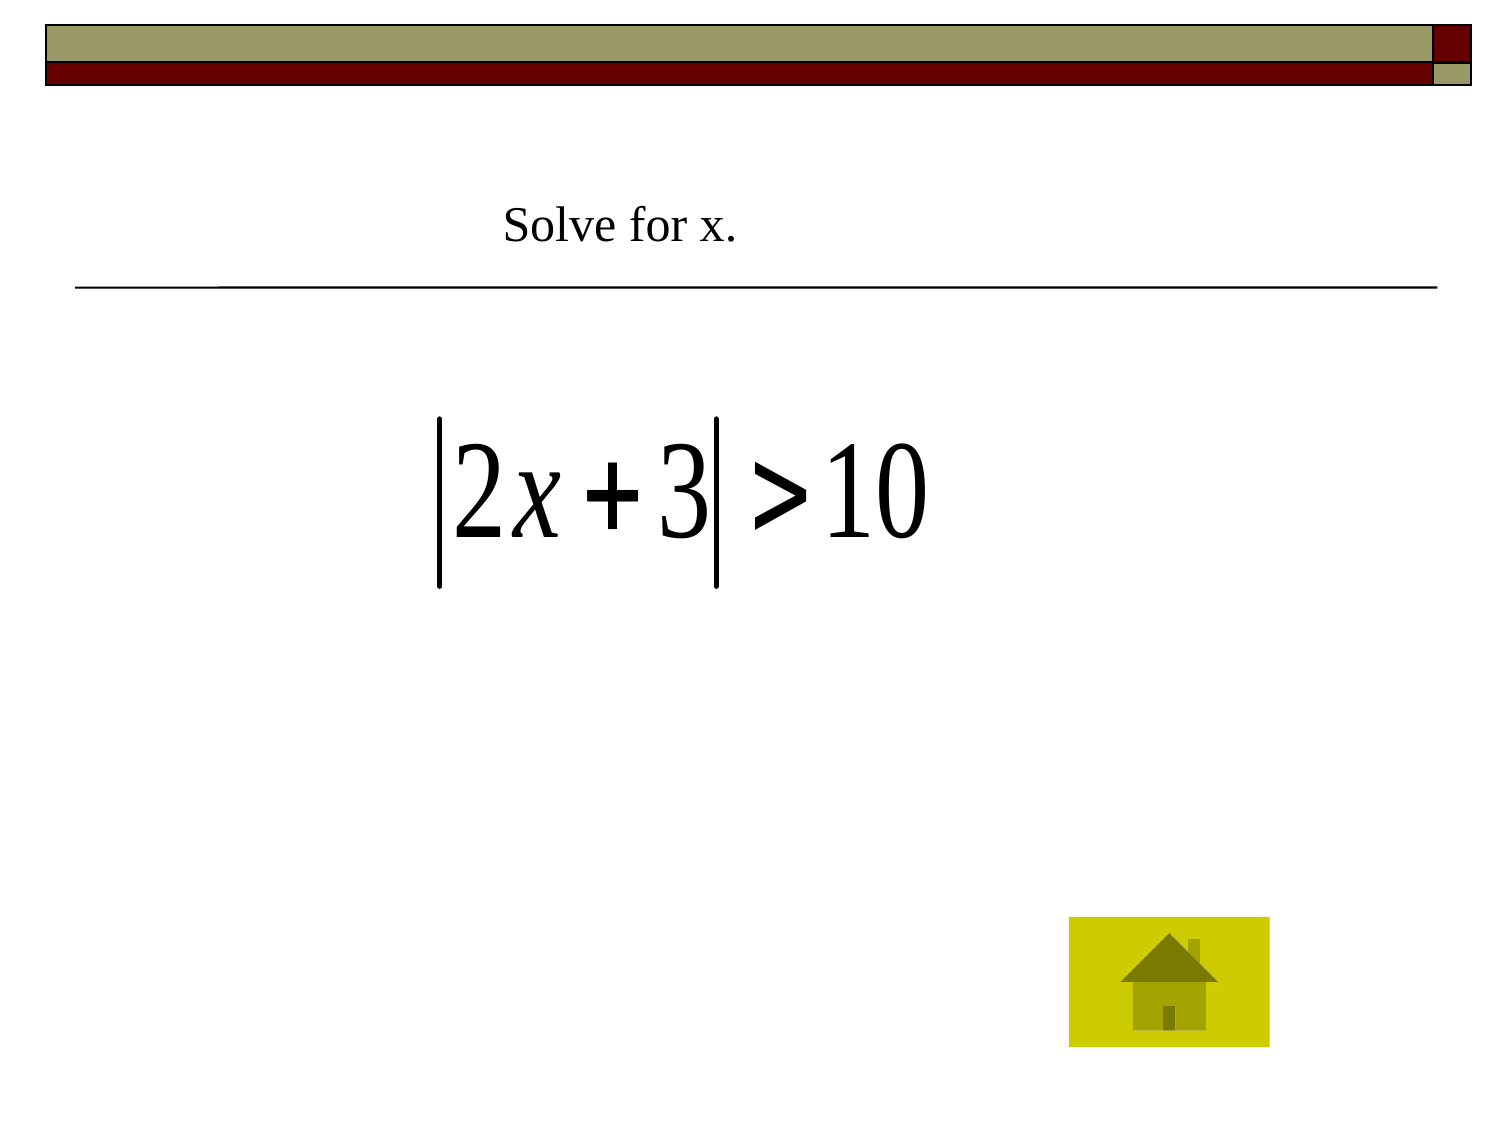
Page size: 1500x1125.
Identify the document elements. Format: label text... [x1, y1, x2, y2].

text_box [418, 385, 951, 621]
text_box [1068, 916, 1270, 1047]
text_box Solve for x. [206, 184, 1034, 260]
